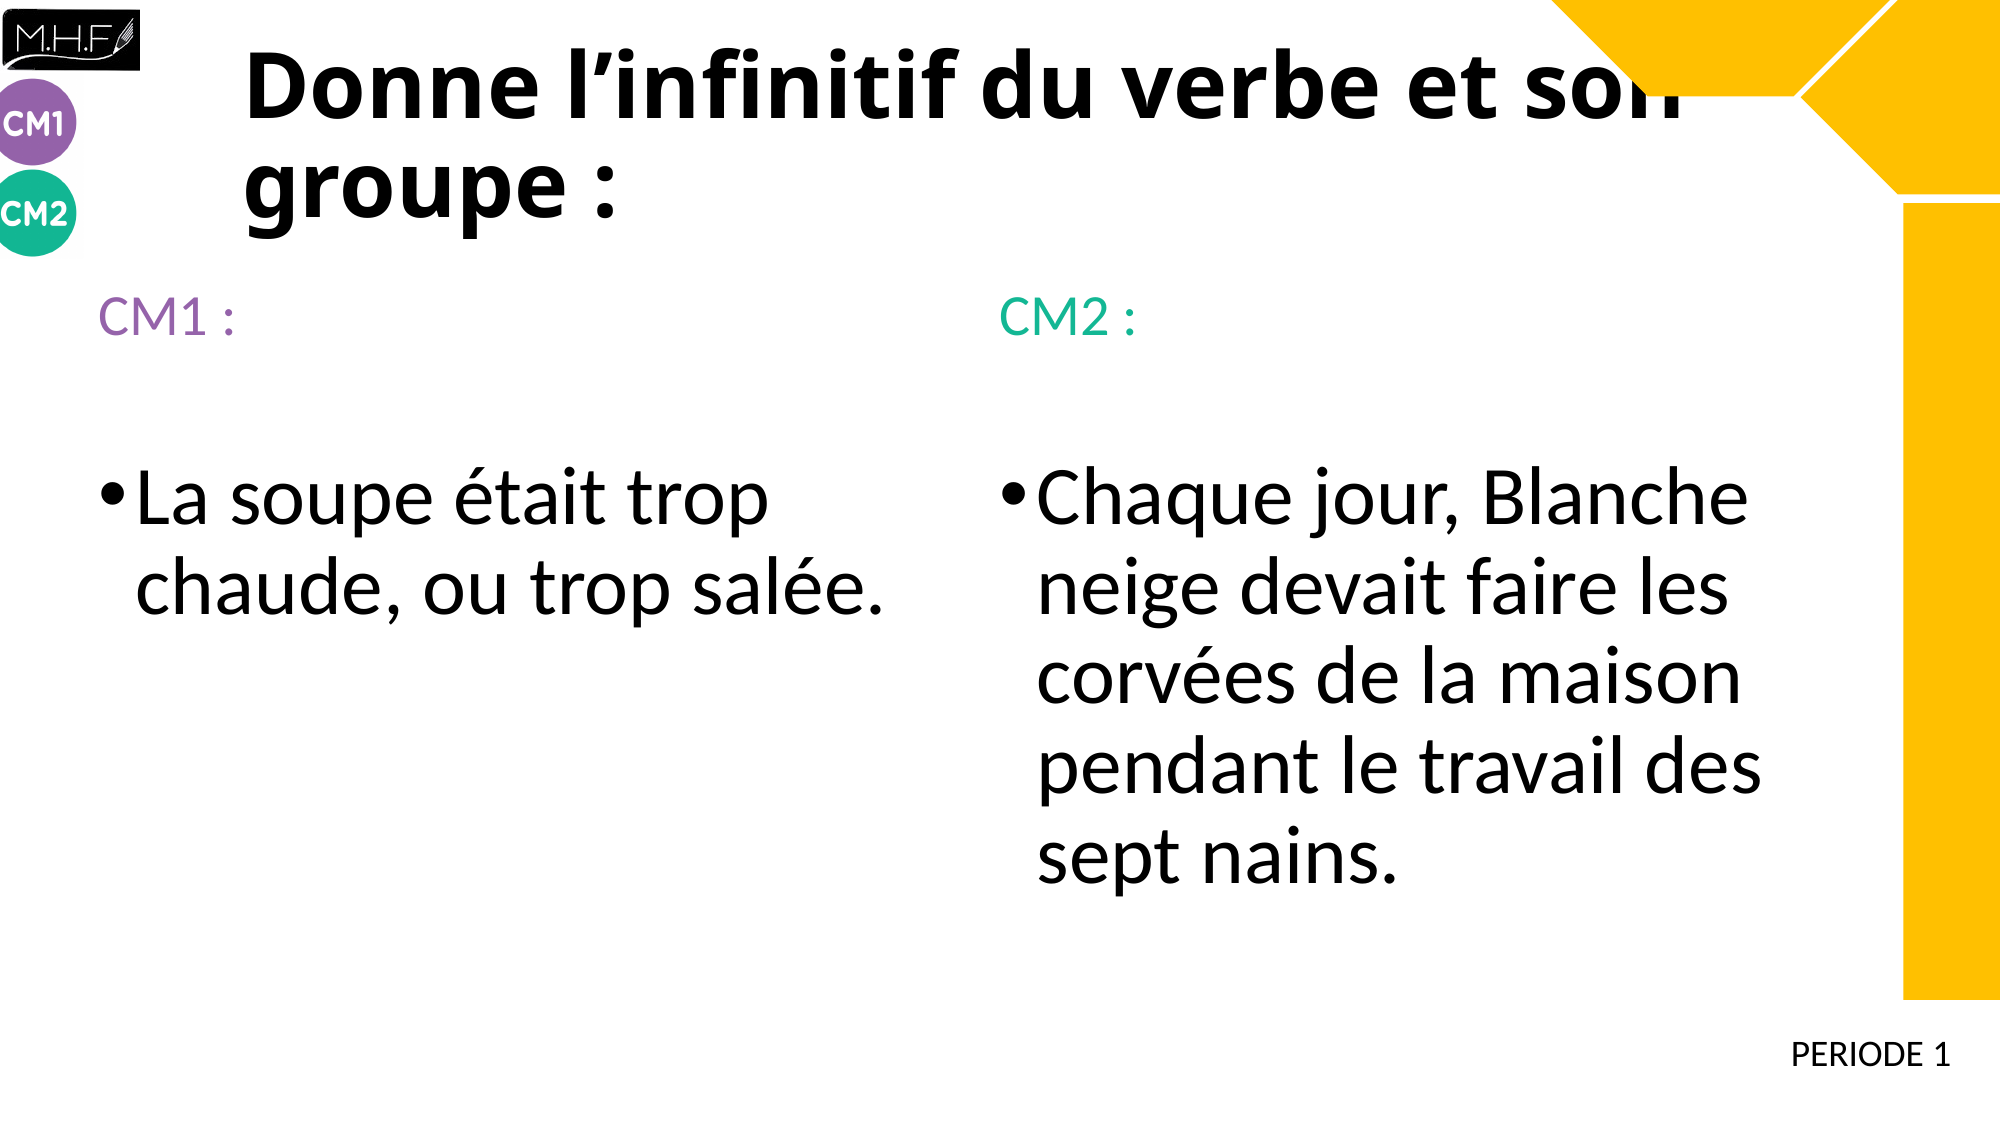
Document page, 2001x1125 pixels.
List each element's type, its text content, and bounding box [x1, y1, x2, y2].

text_box [1799, 0, 2000, 196]
list CM1 : La soupe était trop chaude, ou trop salée. [83, 277, 920, 992]
text_box CM2 : Chaque jour, Blanche neige devait faire les corvées de la maison pendant le travail des sept nains. [984, 277, 1821, 992]
text_box [1549, 0, 1892, 98]
text_box [1902, 202, 2000, 1001]
picture [0, 7, 140, 259]
title Donne l’infinitif du verbe et son groupe : [227, 29, 1773, 247]
text_box PERIODE 1 [1362, 1021, 1967, 1082]
